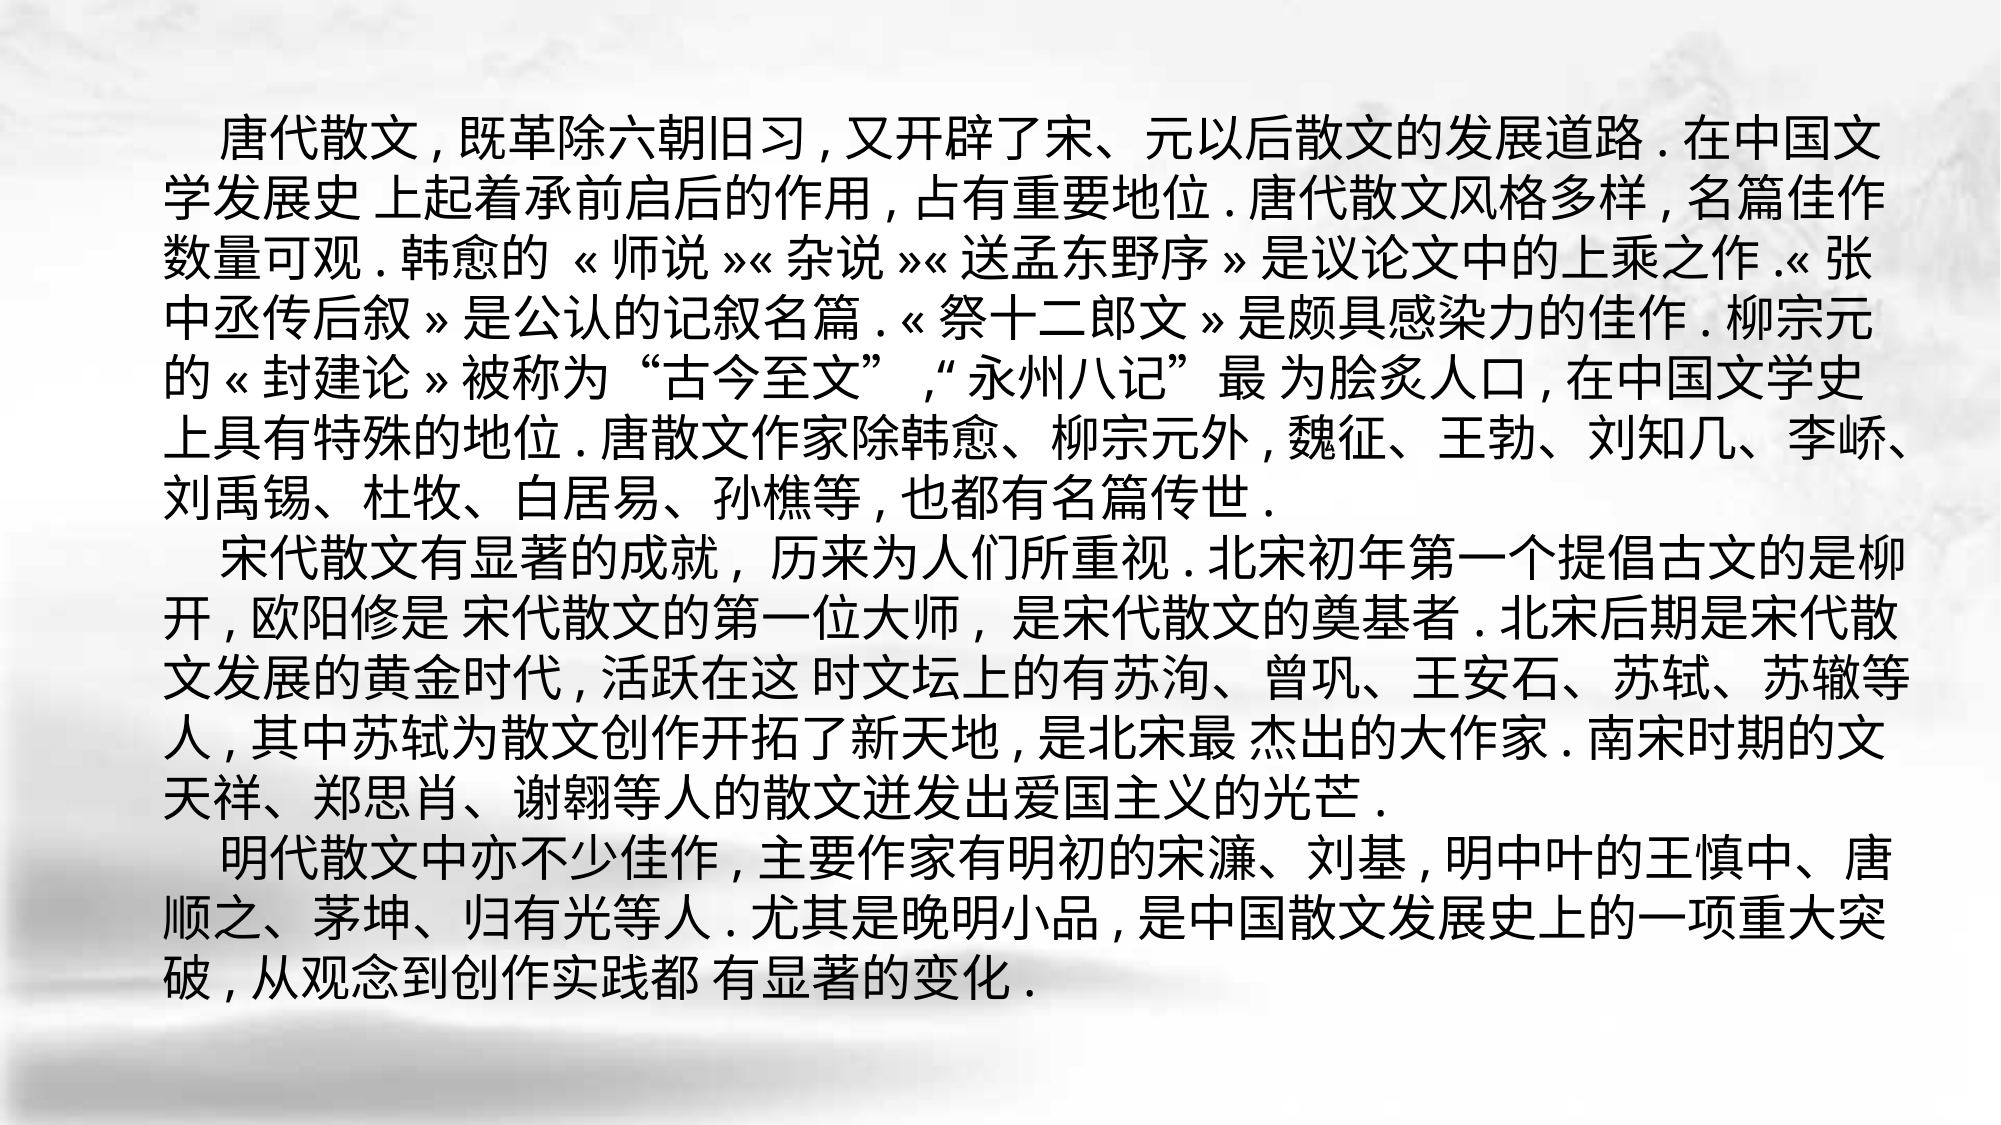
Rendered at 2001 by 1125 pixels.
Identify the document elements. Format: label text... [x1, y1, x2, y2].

picture [0, 0, 2001, 1125]
text_box 唐代散文,既革除六朝旧习,又开辟了宋、元以后散文的发展道路.在中国文学发展史 上起着承前启后的作用,占有重要地位.唐代散文风格多样,名篇佳作数量可观.韩愈的 «师说»«杂说»«送孟东野序»是议论文中的上乘之作.«张中丞传后叙»是公认的记叙名篇. «祭十二郎文»是颇具感染力的佳作.柳宗元的«封建论»被称为“古今至文”,“永州八记”最 为脍炙人口,在中国文学史上具有特殊的地位.唐散文作家除韩愈、柳宗元外,魏征、王勃、刘知几、李峤、刘禹锡、杜牧、白居易、孙樵等,也都有名篇传世. 宋代散文有显著的成就, 历来为人们所重视.北宋初年第一个提倡古文的是柳开,欧阳修是 宋代散文的第一位大师, 是宋代散文的奠基者.北宋后期是宋代散文发展的黄金时代,活跃在这 时文坛上的有苏洵、曾巩、王安石、苏轼、苏辙等人,其中苏轼为散文创作开拓了新天地,是北宋最 杰出的大作家.南宋时期的文天祥、郑思肖、谢翱等人的散文迸发出爱国主义的光芒. 明代散文中亦不少佳作,主要作家有明初的宋濂、刘基,明中叶的王慎中、唐顺之、茅坤、归有光等人.尤其是晚明小品,是中国散文发展史上的一项重大突破,从观念到创作实践都 有显著的变化. [147, 98, 1928, 1014]
